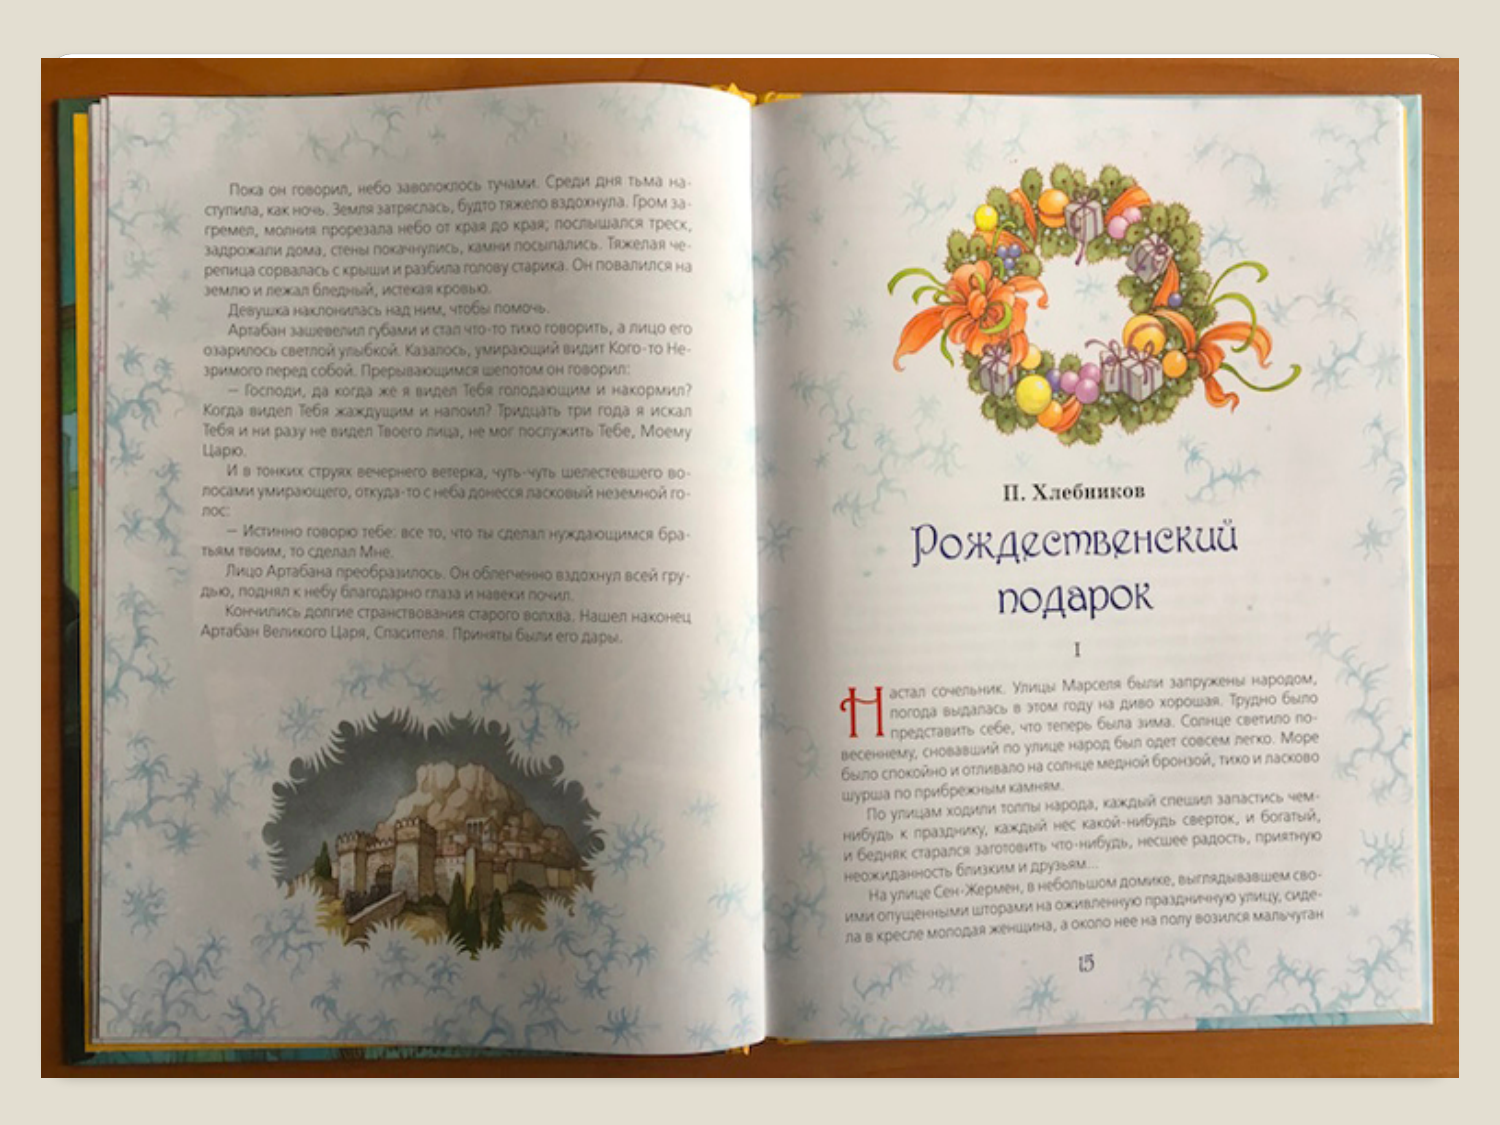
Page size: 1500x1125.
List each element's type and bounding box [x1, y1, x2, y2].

picture [41, 58, 1459, 1079]
